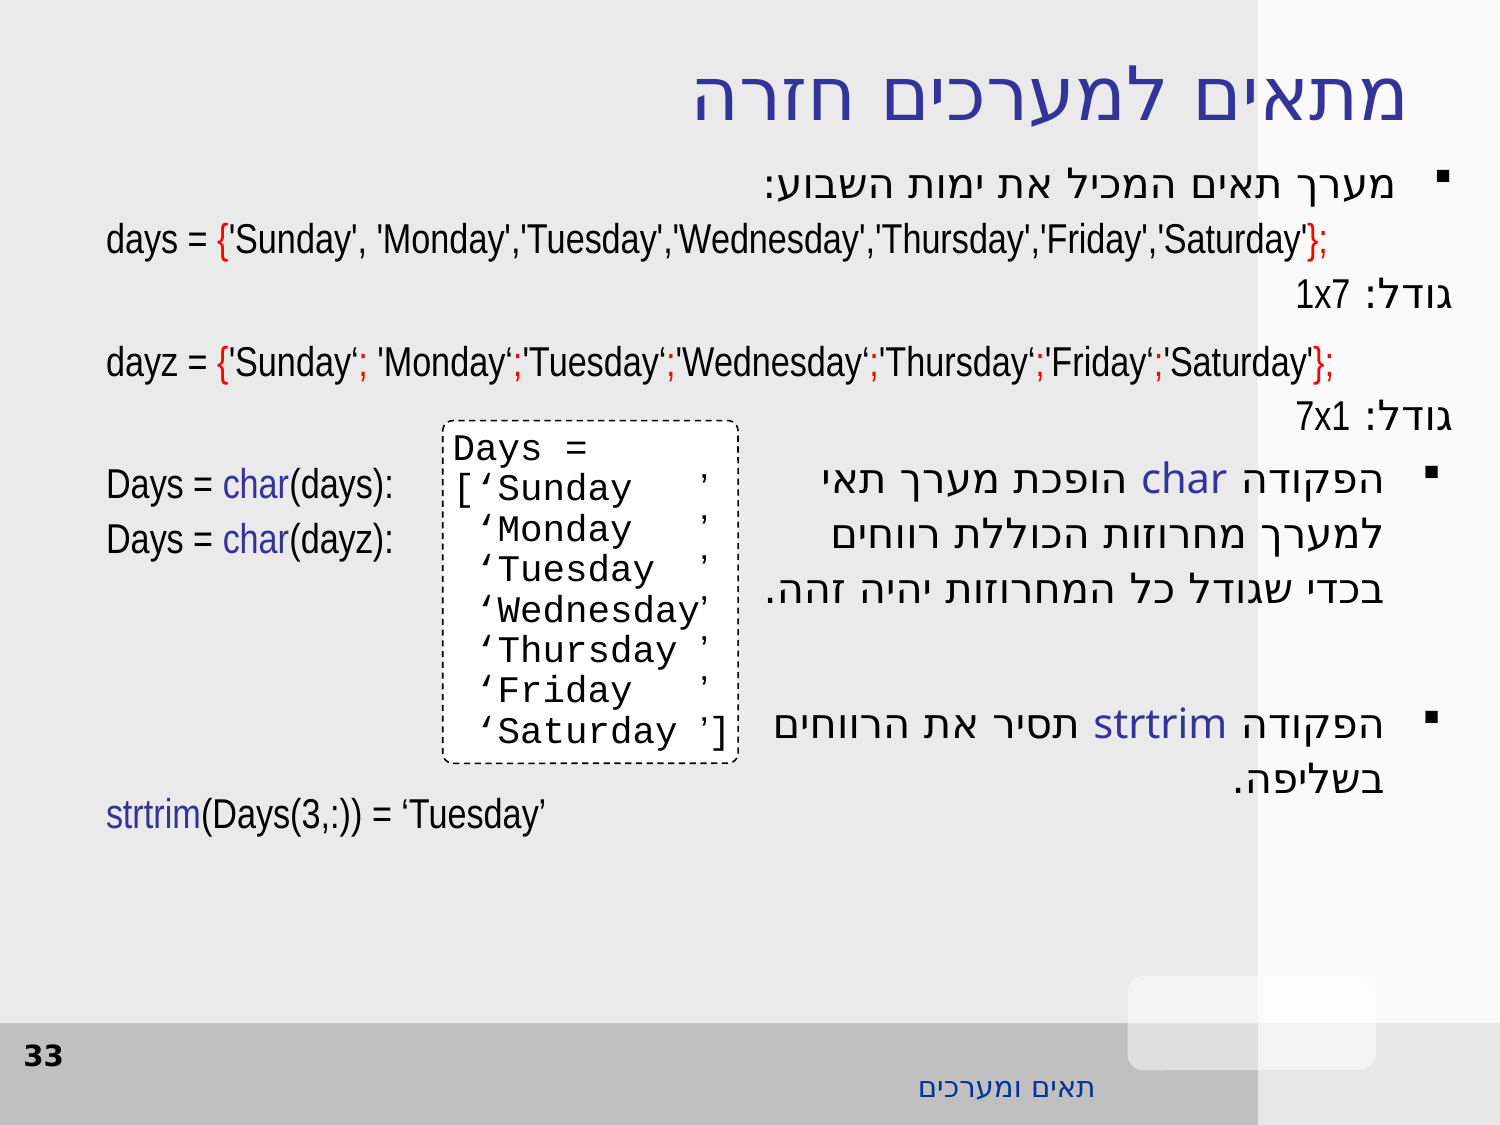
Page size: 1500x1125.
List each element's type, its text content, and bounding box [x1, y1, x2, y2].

text_box הפקודה char הופכת מערך תאי למערך מחרוזות הכוללת רווחים בכדי שגודל כל המחרוזות יהיה זהה. הפקודה strtrim תסיר את הרווחים בשליפה. [750, 444, 1448, 805]
text_box מערך תאים המכיל את ימות השבוע: days = {'Sunday', 'Monday','Tuesday','Wednesday','Thursday','Friday','Saturday'}; גודל: 1x7 dayz = {'Sunday‘; 'Monday‘;'Tuesday‘;'Wednesday‘;'Thursday‘;'Friday‘;'Saturday'}; גודל: 7x1 Days = char(days): Days = char(dayz): strtrim(Days(3,:)) = ‘Tuesday’ [100, 148, 1459, 840]
text_box תאים ומערכים [902, 1060, 1111, 1111]
text_box Days = [‘Sunday ’ ‘Monday ’ ‘Tuesday ’ ‘Wednesday’ ‘Thursday ’ ‘Friday ’ ‘Saturday ’] [438, 420, 750, 759]
slide_number 33 [8, 1029, 359, 1108]
text_box מתאים למערכים חזרה [76, 20, 1425, 161]
